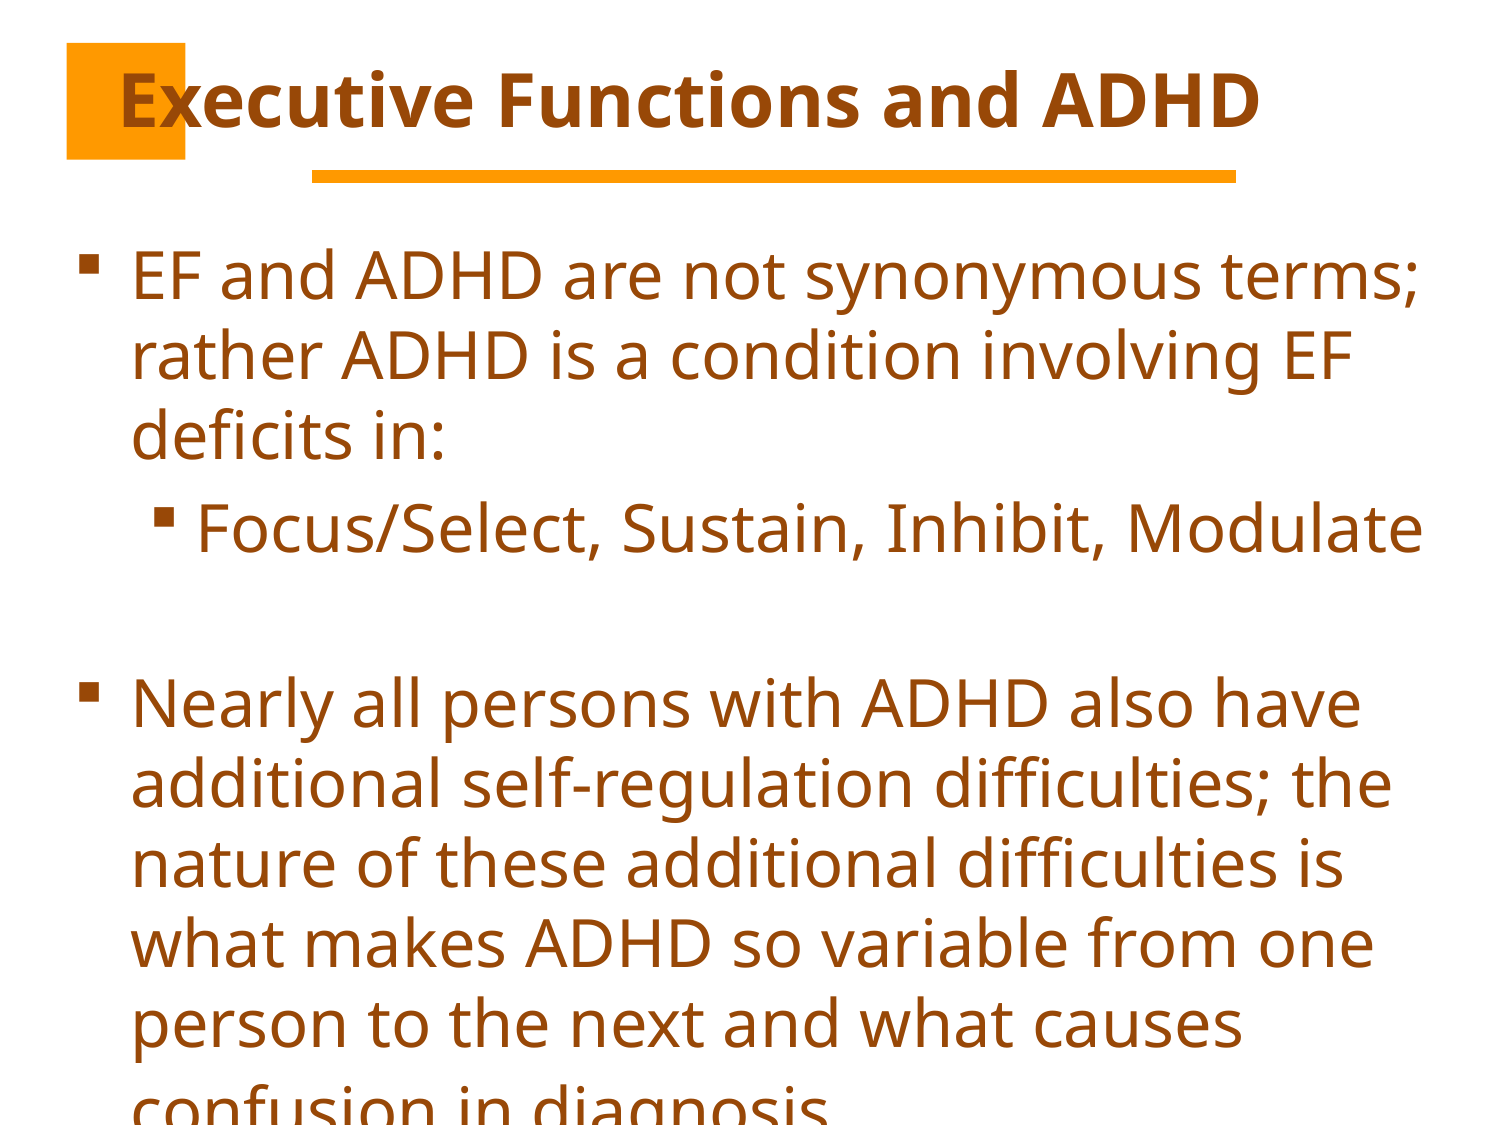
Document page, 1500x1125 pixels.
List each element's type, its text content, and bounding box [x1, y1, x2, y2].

title Executive Functions and ADHD [102, 19, 1407, 177]
text_box [64, 41, 102, 162]
list EF and ADHD are not synonymous terms; rather ADHD is a condition involving EF deficits in: Focus/Select, Sustain, Inhibit, Modulate Nearly all persons with ADHD also have additional self-regulation difficulties; the nature of these additional difficulties is what makes ADHD so variable from one person to the next and what causes confusion in diagnosis. [58, 224, 1451, 1026]
